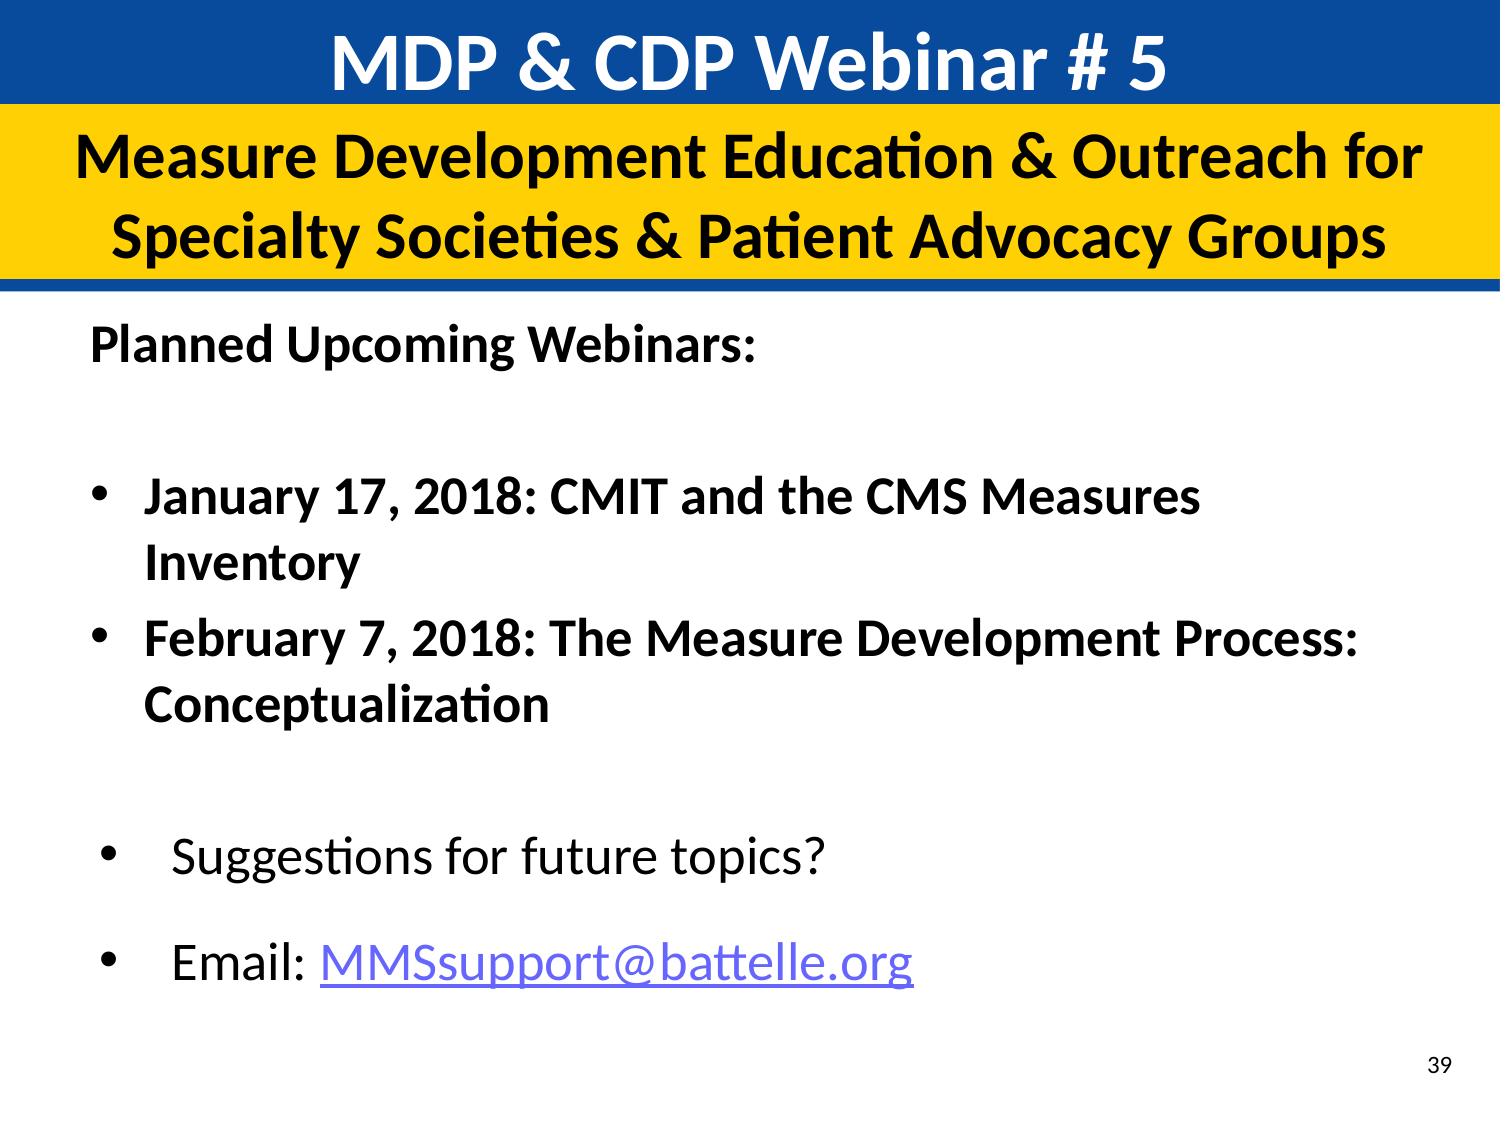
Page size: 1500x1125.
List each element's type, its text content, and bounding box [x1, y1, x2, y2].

text_box Measure Development Education & Outreach for Specialty Societies & Patient Advocacy Groups [0, 117, 1500, 279]
list Planned Upcoming Webinars: January 17, 2018: CMIT and the CMS Measures Inventory February 7, 2018: The Measure Development Process: Conceptualization Suggestions for future topics? Email: MMSsupport@battelle.org [75, 299, 1425, 1005]
title MDP & CDP Webinar # 5 [0, 0, 1500, 104]
